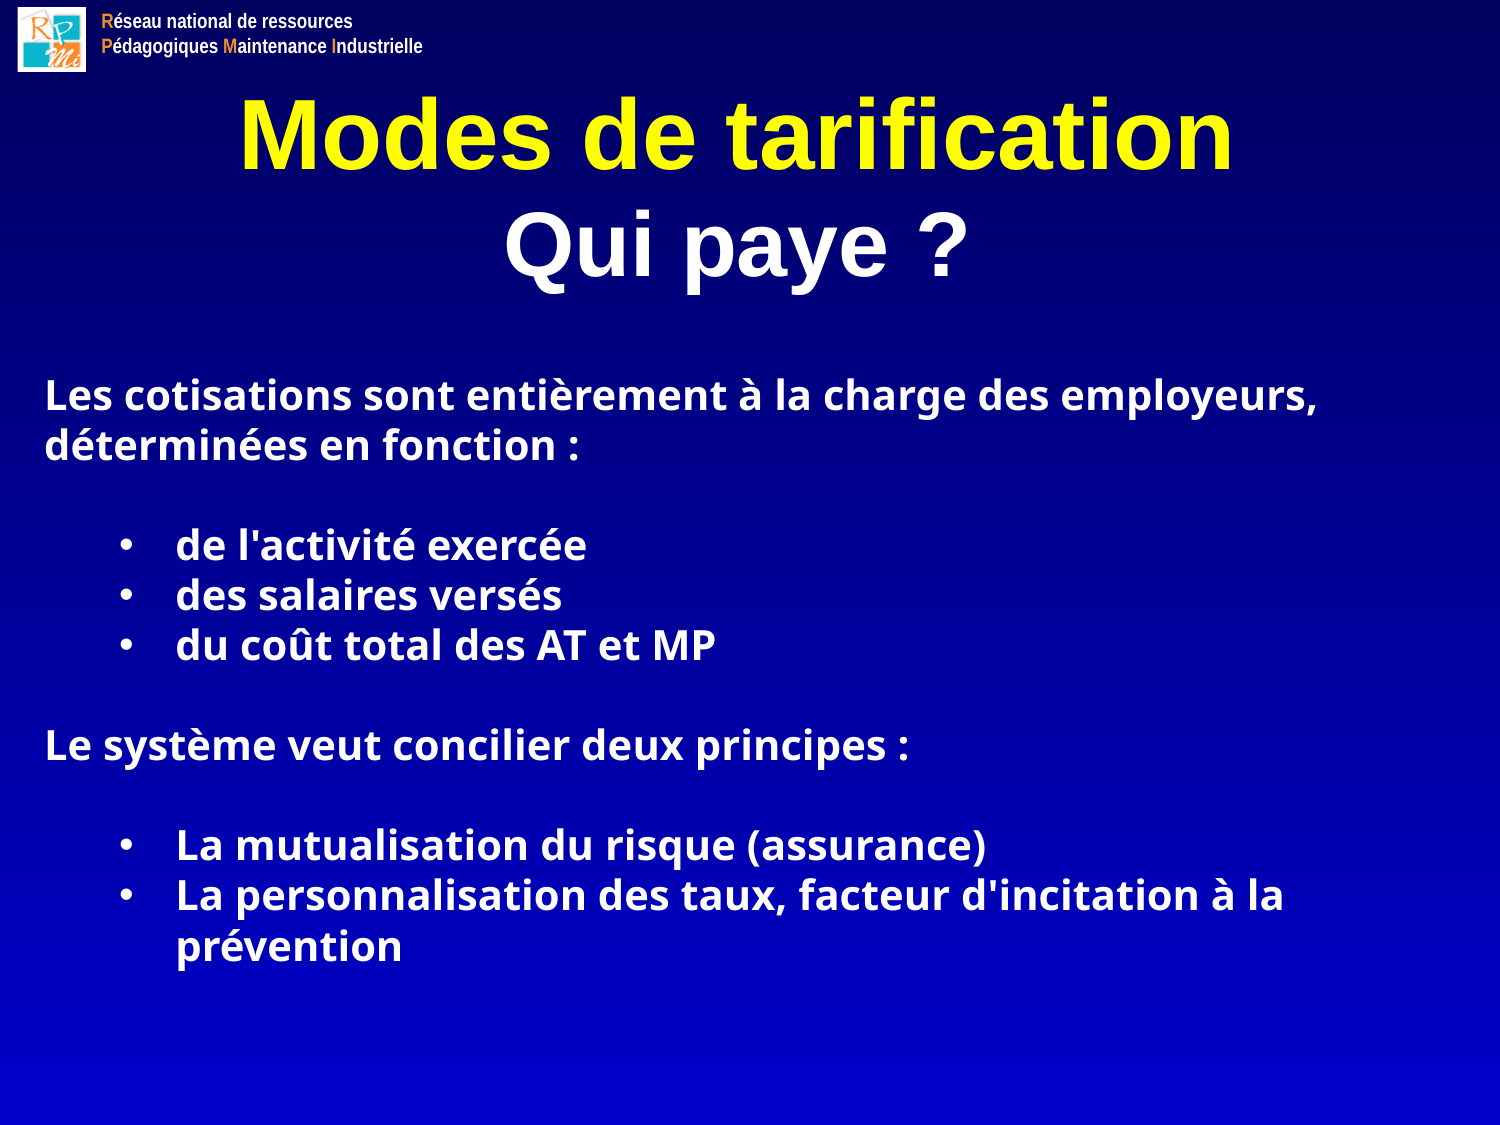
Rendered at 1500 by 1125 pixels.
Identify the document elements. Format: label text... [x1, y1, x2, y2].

text_box Qui paye ? [245, 177, 1230, 302]
picture [17, 7, 86, 72]
text_box Les cotisations sont entièrement à la charge des employeurs, déterminées en fonction : de l'activité exercée des salaires versés du coût total des AT et MP Le système veut concilier deux principes : La mutualisation du risque (assurance) La personnalisation des taux, facteur d'incitation à la prévention [29, 361, 1500, 977]
title Modes de tarification [99, 21, 1375, 197]
